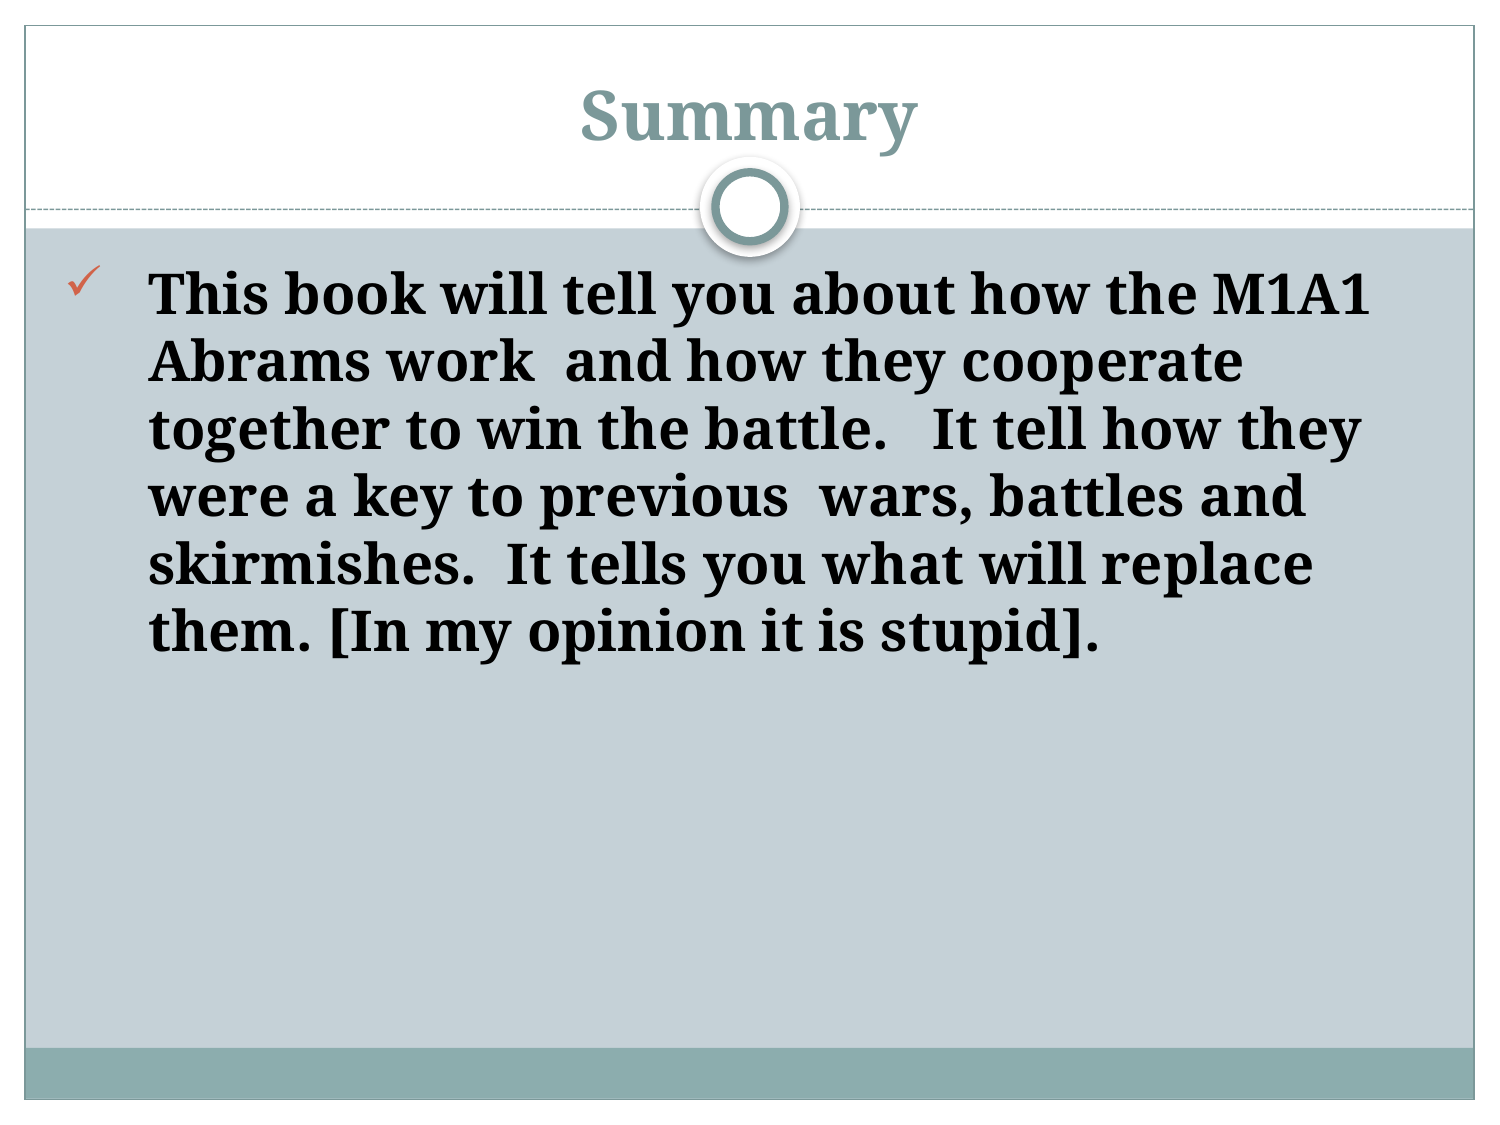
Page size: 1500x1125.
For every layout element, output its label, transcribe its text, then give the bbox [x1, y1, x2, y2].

list This book will tell you about how the M1A1 Abrams work and how they cooperate together to win the battle. It tell how they were a key to previous wars, battles and skirmishes. It tells you what will replace them. [In my opinion it is stupid]. [49, 250, 1445, 1001]
title Summary [49, 37, 1450, 162]
